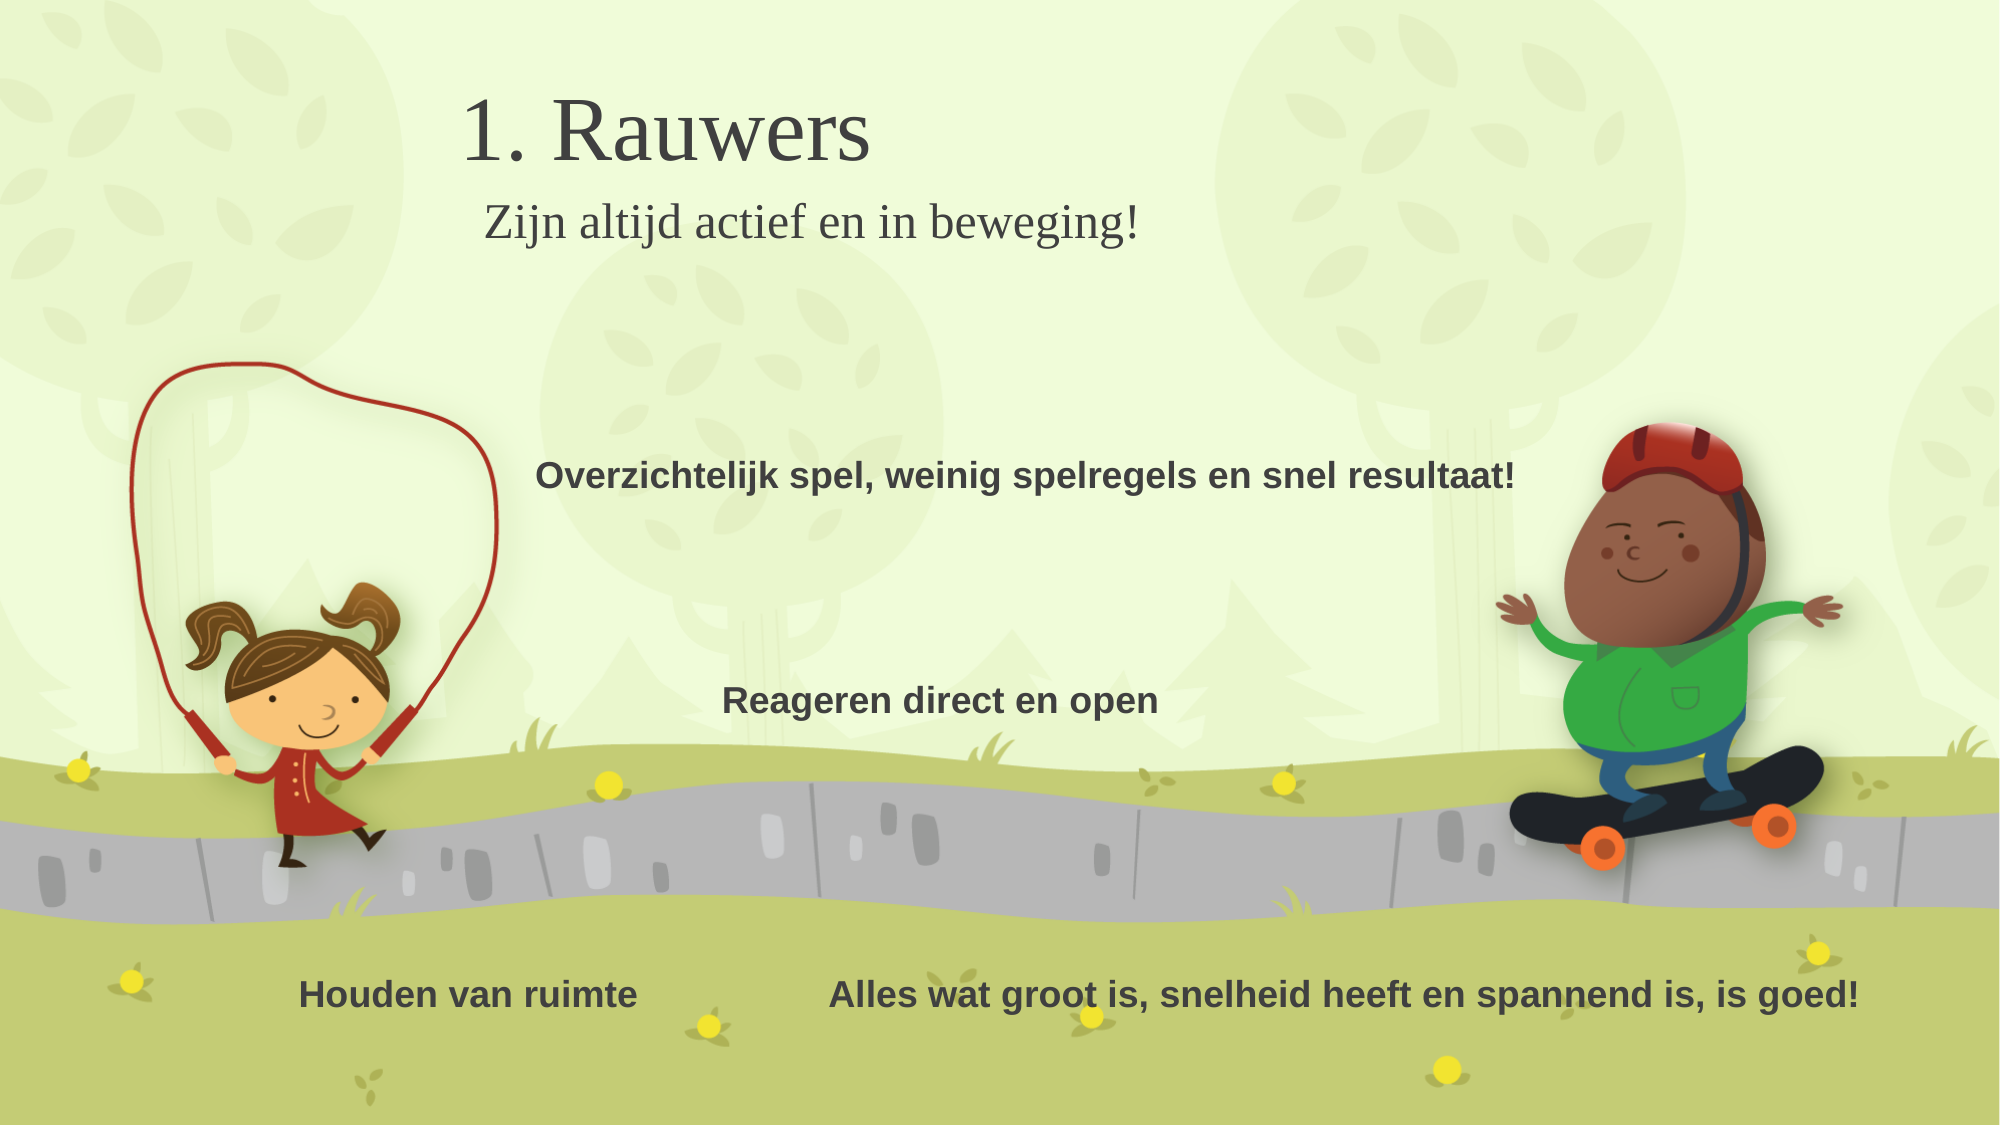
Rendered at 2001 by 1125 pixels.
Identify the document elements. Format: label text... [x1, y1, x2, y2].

text_box Alles wat groot is, snelheid heeft en spannend is, is goed! [813, 962, 1877, 1022]
title 1. Rauwers [444, 21, 1645, 188]
list Zijn altijd actief en in beweging! [468, 187, 1369, 338]
text_box Reageren direct en open [707, 668, 1175, 729]
text_box Houden van ruimte [283, 962, 654, 1022]
picture [0, 0, 2000, 1125]
text_box Overzichtelijk spel, weinig spelregels en snel resultaat! [520, 443, 1532, 504]
